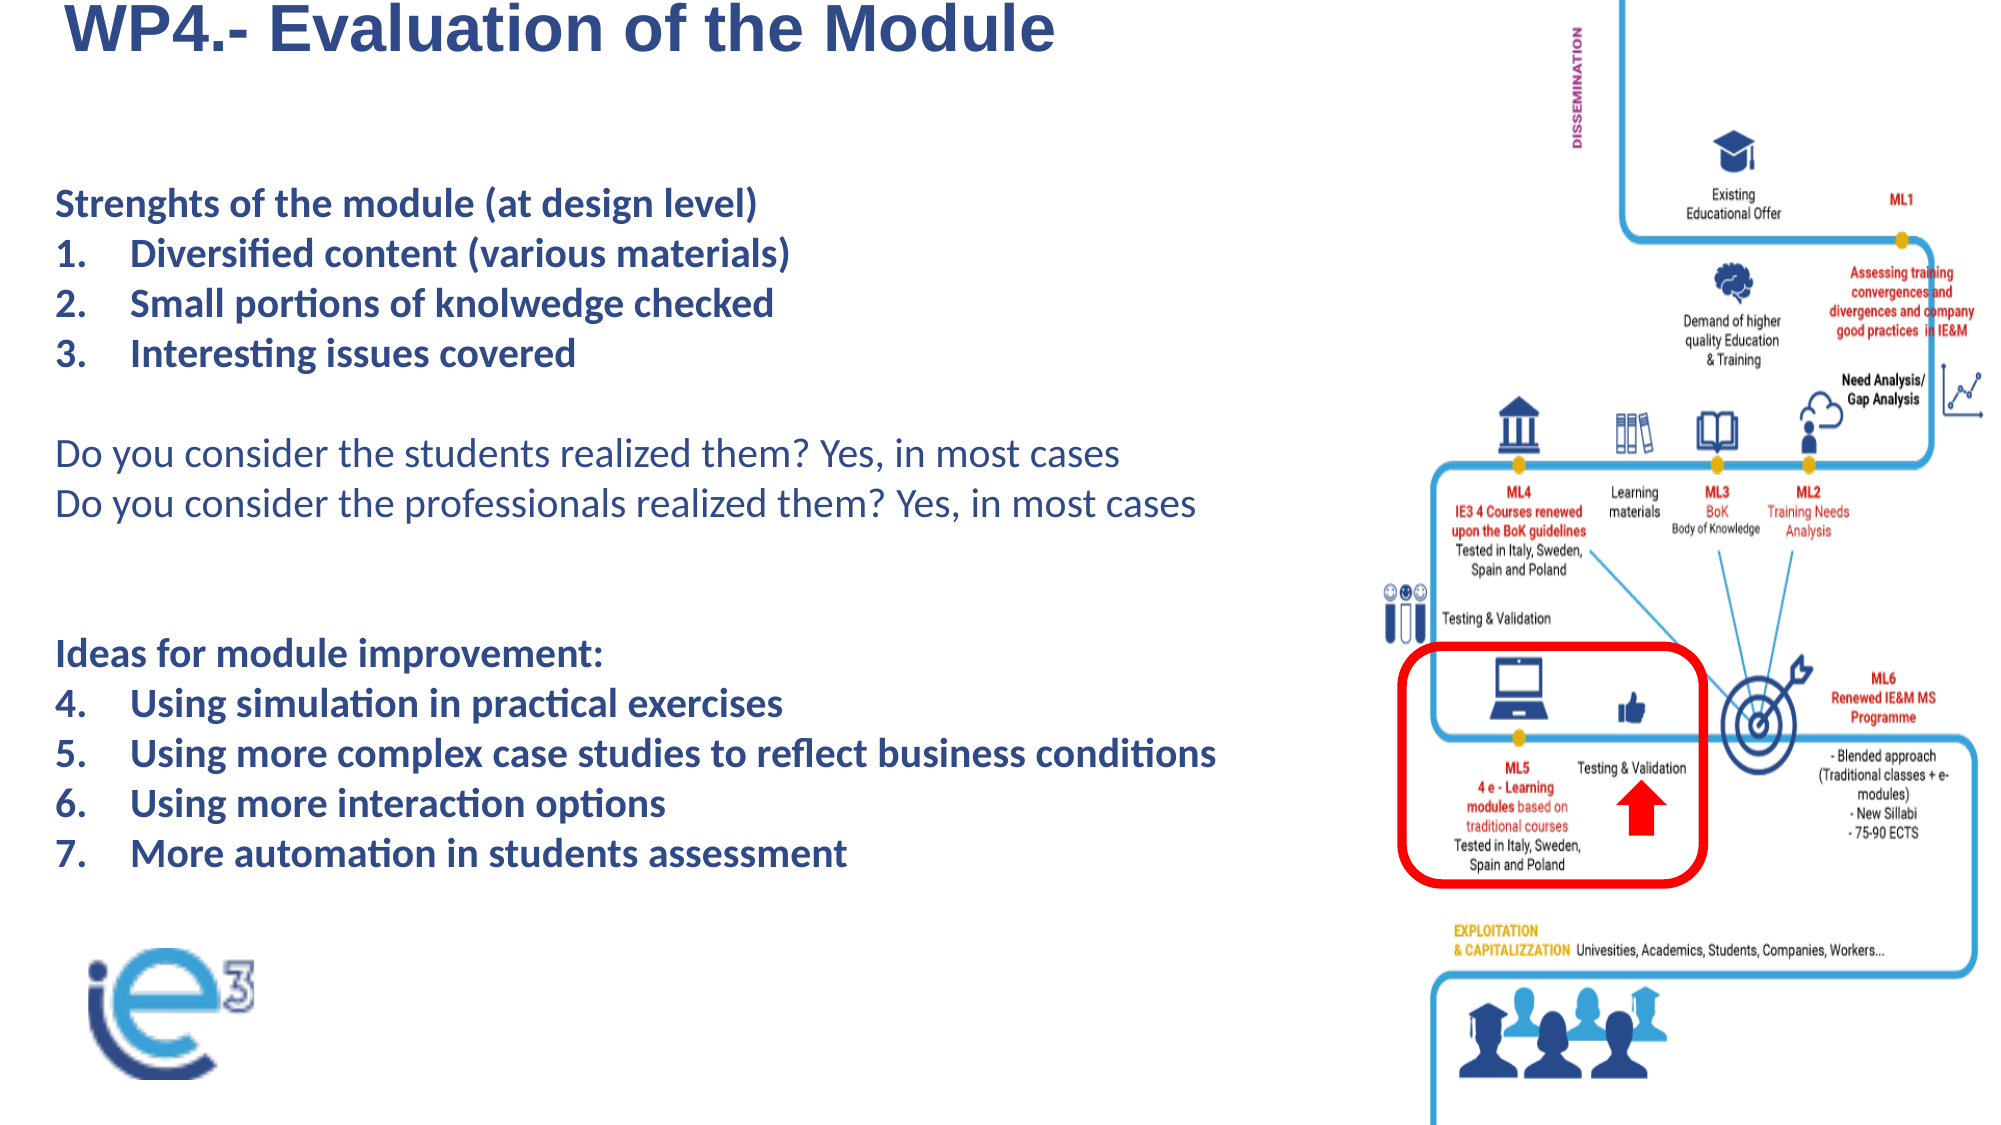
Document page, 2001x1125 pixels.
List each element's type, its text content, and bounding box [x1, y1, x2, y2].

picture [88, 948, 255, 1080]
picture [1377, 0, 2000, 1125]
list WP4.- Evaluation of the Module [31, 0, 1377, 166]
text_box Strenghts of the module (at design level) Diversified content (various materials) Small portions of knolwedge checked Interesting issues covered Do you consider the students realized them? Yes, in most cases Do you consider the professionals realized them? Yes, in most cases Ideas for module improvement: Using simulation in practical exercises Using more complex case studies to reflect business conditions Using more interaction options More automation in students assessment [40, 168, 1377, 883]
